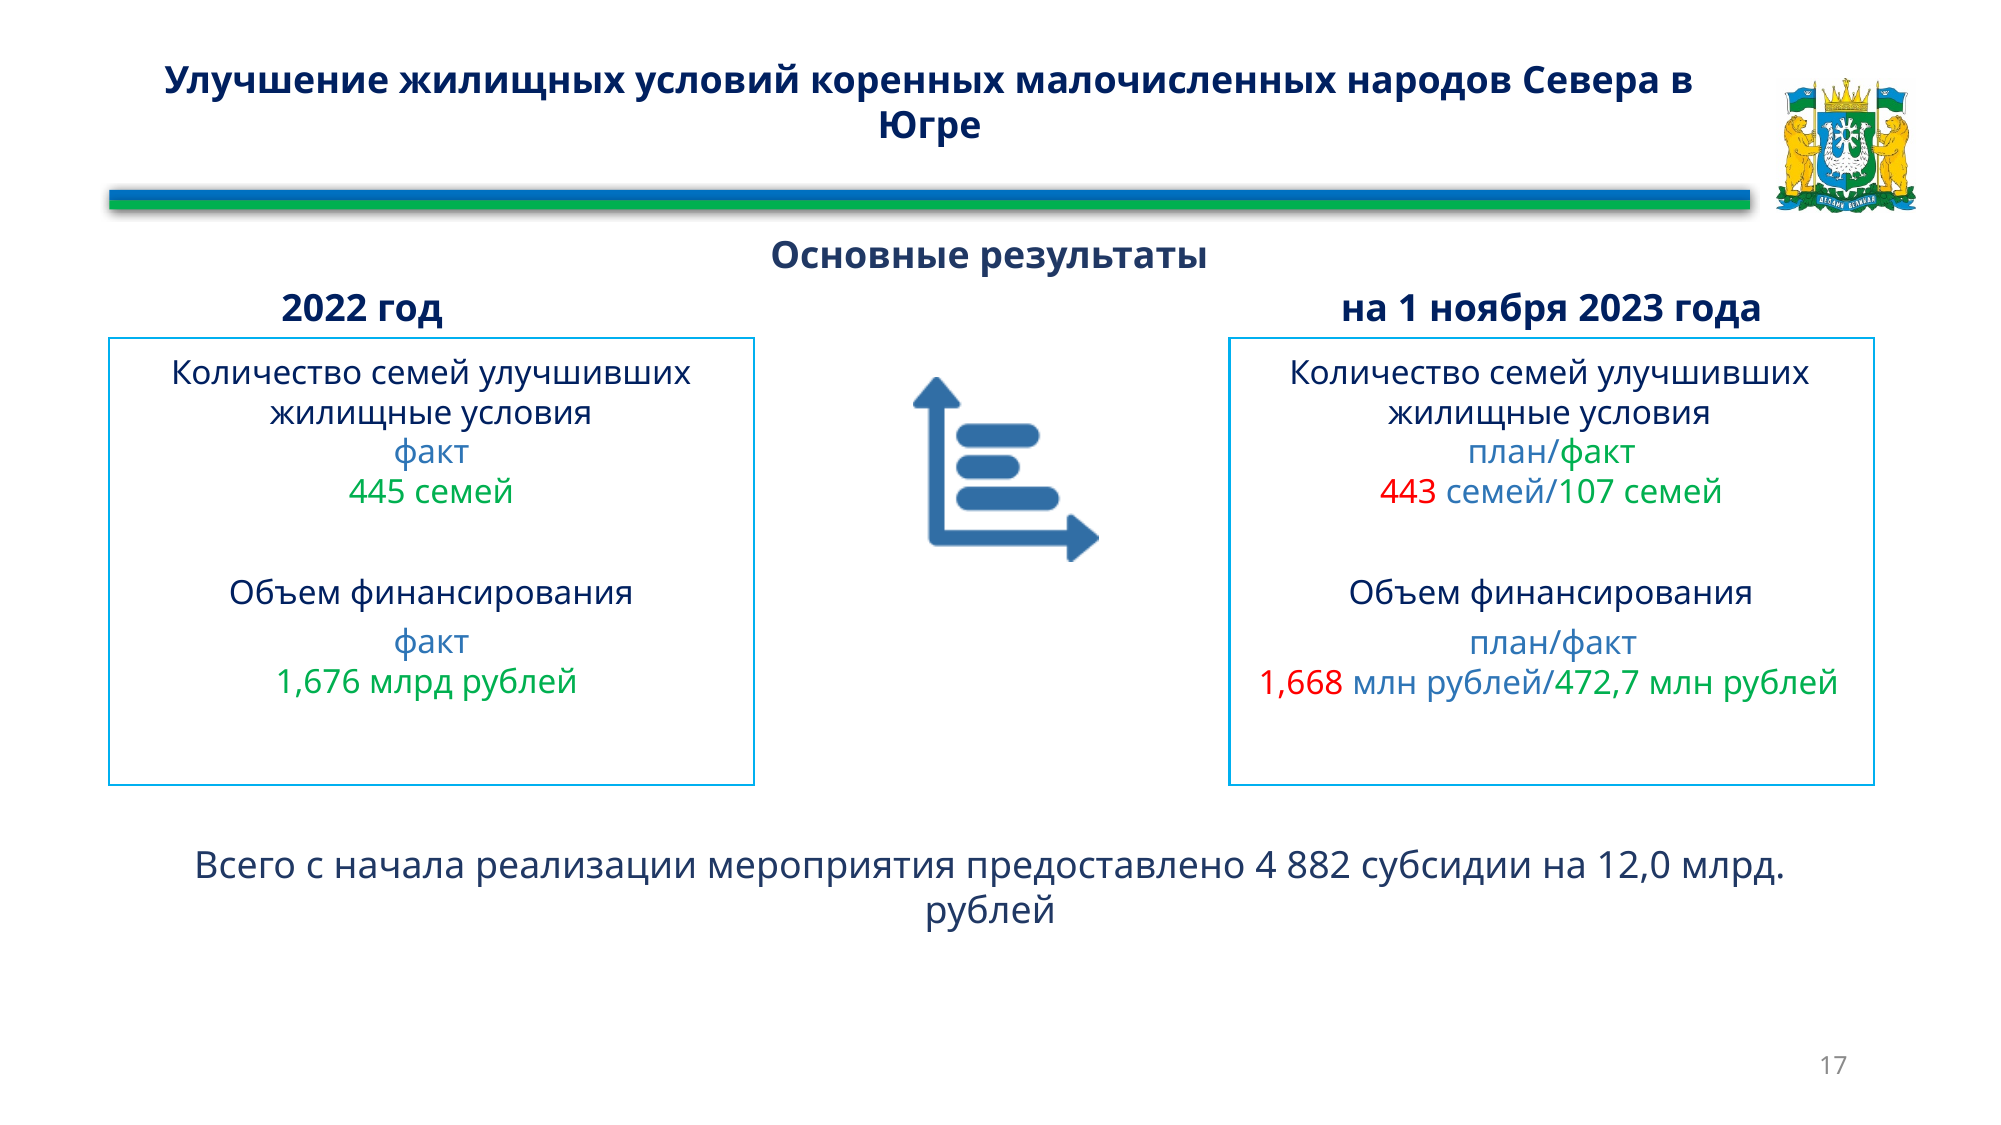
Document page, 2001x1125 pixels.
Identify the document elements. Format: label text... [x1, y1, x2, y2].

text_box Улучшение жилищных условий коренных малочисленных народов Севера в Югре [109, 14, 1750, 185]
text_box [1229, 338, 1876, 785]
text_box Основные результаты [720, 223, 1259, 284]
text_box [109, 338, 754, 785]
text_box на 1 ноября 2023 года [1229, 276, 1874, 337]
text_box 2022 год [109, 276, 754, 337]
text_box Всего с начала реализации мероприятия предоставлено 4 882 субсидии на 12,0 млрд. рублей [109, 833, 1872, 939]
picture [913, 377, 1099, 562]
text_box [109, 189, 1750, 210]
picture [1776, 78, 1916, 213]
text_box 17 [1412, 1042, 1863, 1103]
